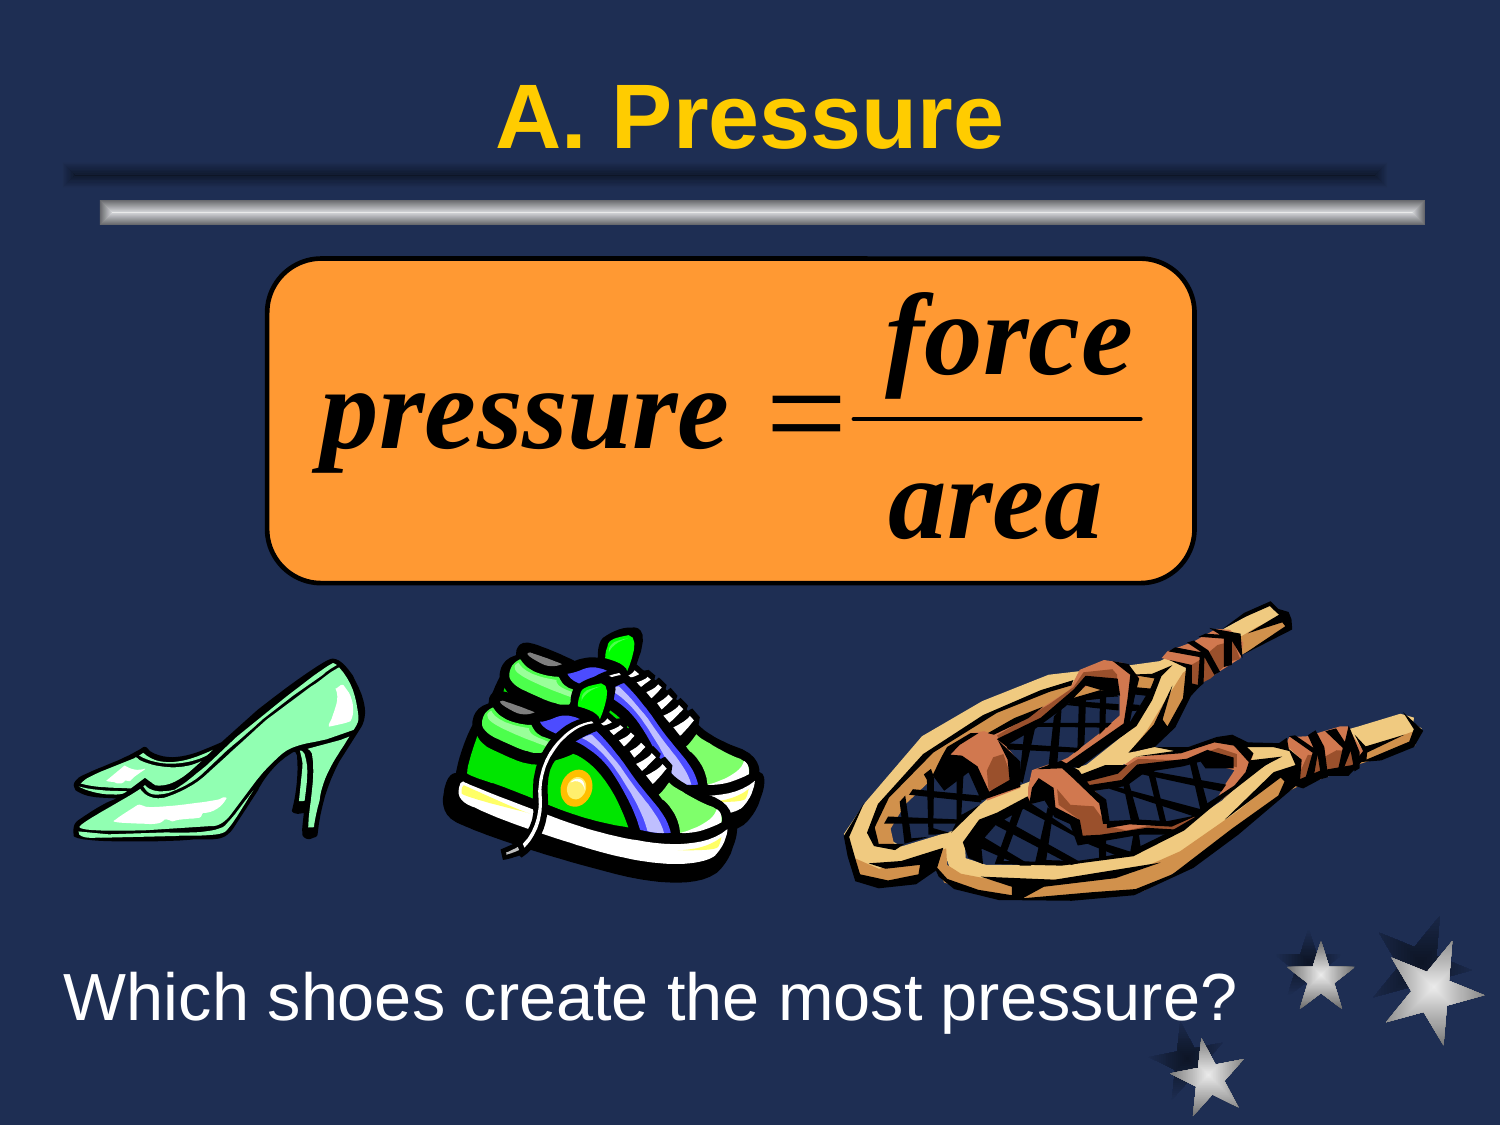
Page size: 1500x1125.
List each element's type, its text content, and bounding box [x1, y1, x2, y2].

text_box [843, 597, 1428, 905]
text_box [72, 657, 367, 845]
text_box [439, 623, 771, 896]
title A. Pressure [112, 37, 1388, 176]
text_box Which shoes create the most pressure? [49, 946, 1254, 1041]
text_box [266, 258, 1195, 584]
